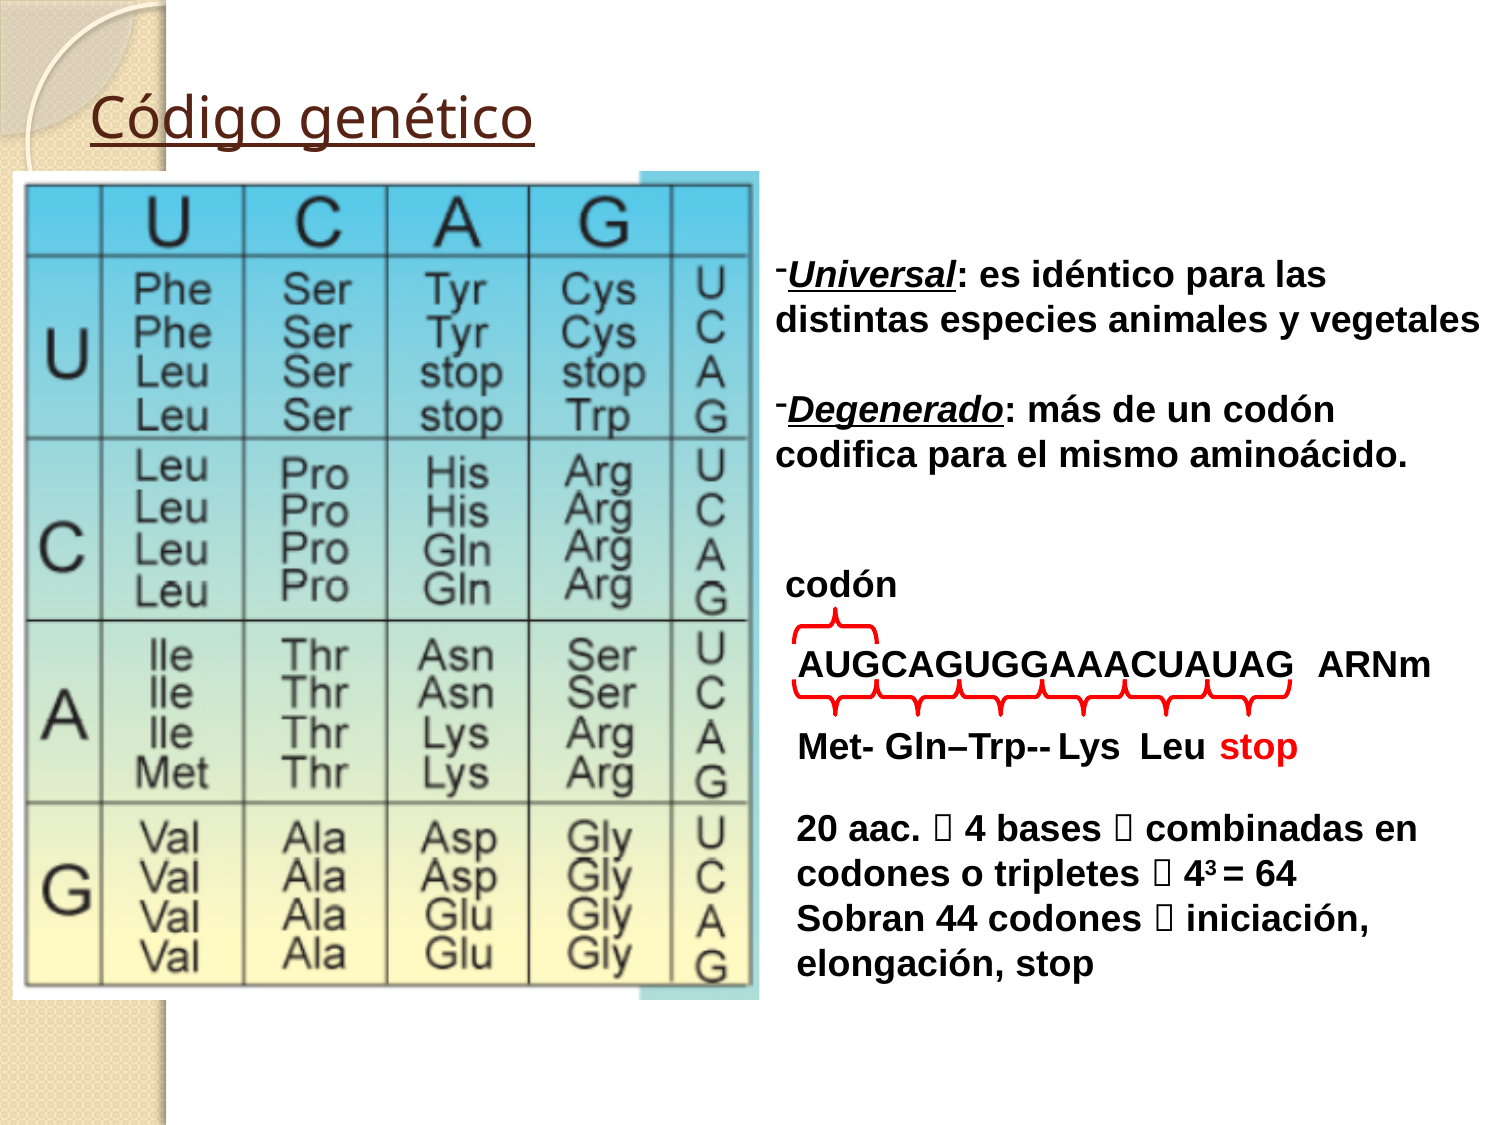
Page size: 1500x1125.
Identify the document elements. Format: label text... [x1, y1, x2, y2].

picture [12, 170, 760, 1001]
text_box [769, 552, 1447, 776]
text_box 20 aac.  4 bases  combinadas en codones o tripletes  43 = 64 Sobran 44 codones  iniciación, elongación, stop [781, 796, 1475, 992]
text_box Universal: es idéntico para las distintas especies animales y vegetales Degenerado: más de un codón codifica para el mismo aminoácido. [767, 242, 1496, 483]
title Código genético [75, 45, 1425, 185]
